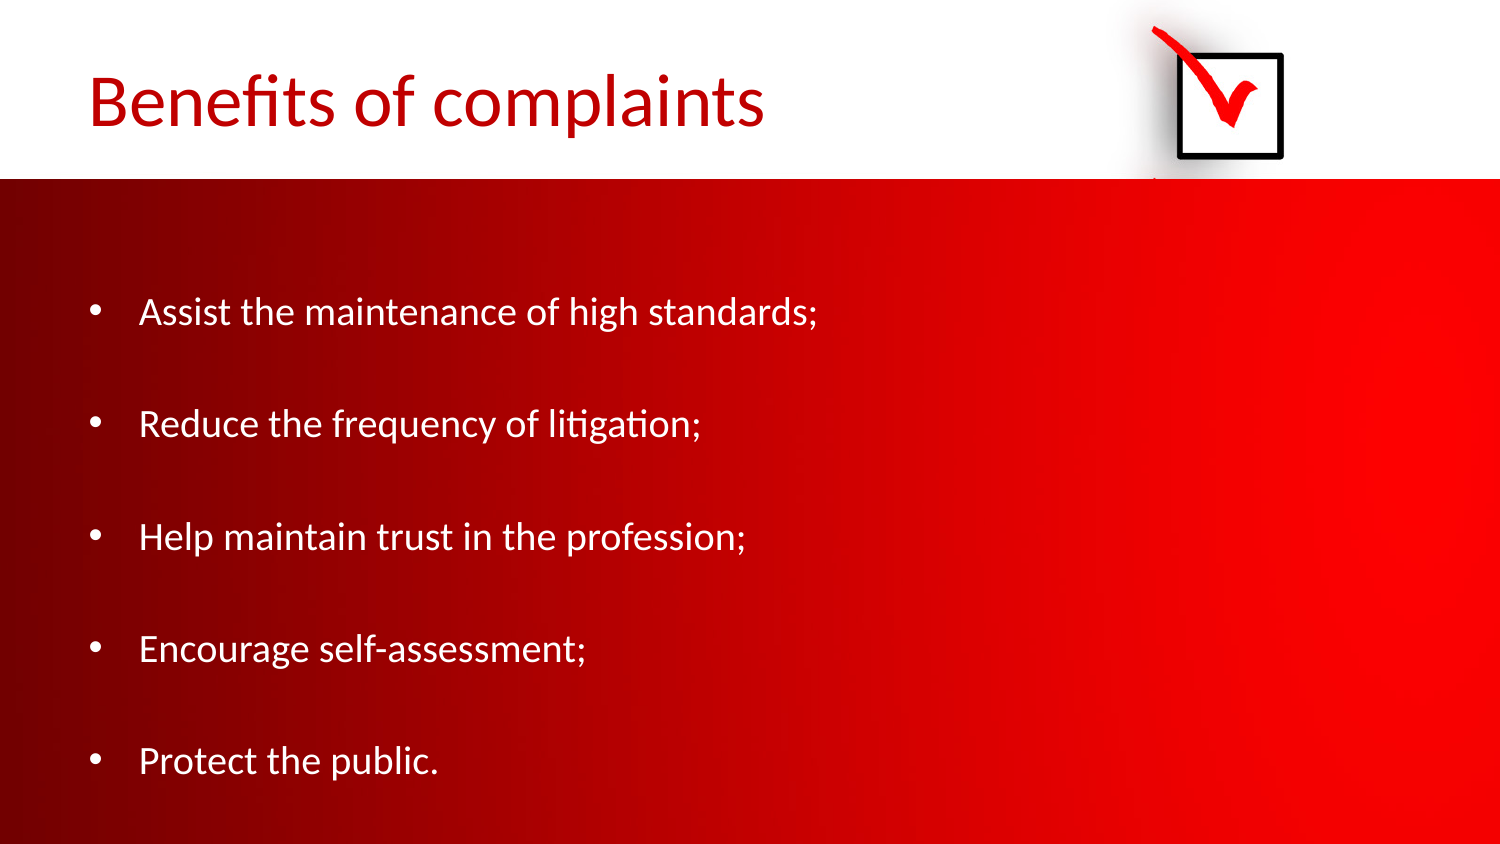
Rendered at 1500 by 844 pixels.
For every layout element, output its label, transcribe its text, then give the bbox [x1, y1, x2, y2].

picture [0, 0, 1500, 844]
title Benefits of complaints [73, 21, 1427, 172]
list Assist the maintenance of high standards; Reduce the frequency of litigation; Help maintain trust in the profession; Encourage self-assessment; Protect the public. [73, 221, 1427, 798]
